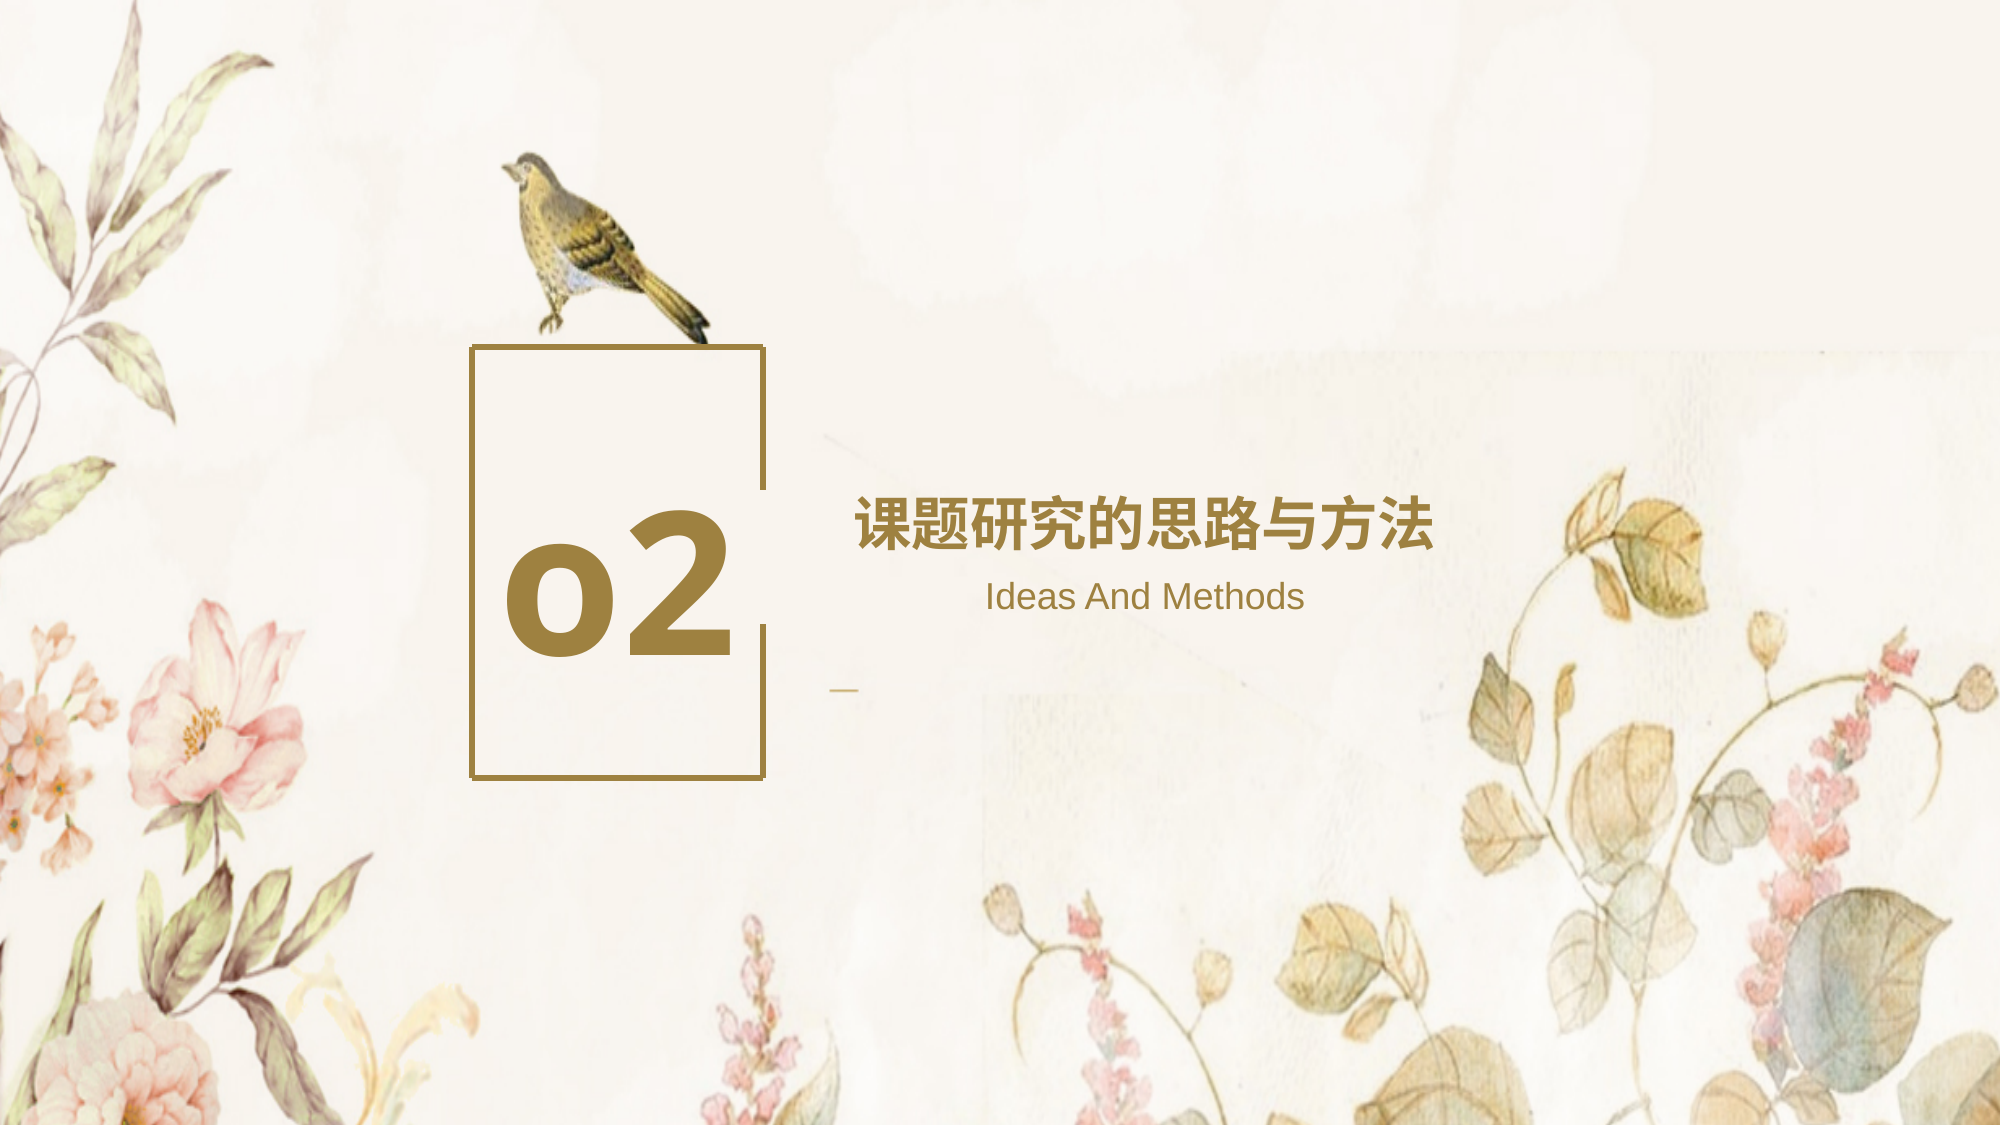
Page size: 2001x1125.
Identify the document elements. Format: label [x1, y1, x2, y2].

text_box [472, 346, 764, 779]
picture [0, 0, 2000, 1125]
